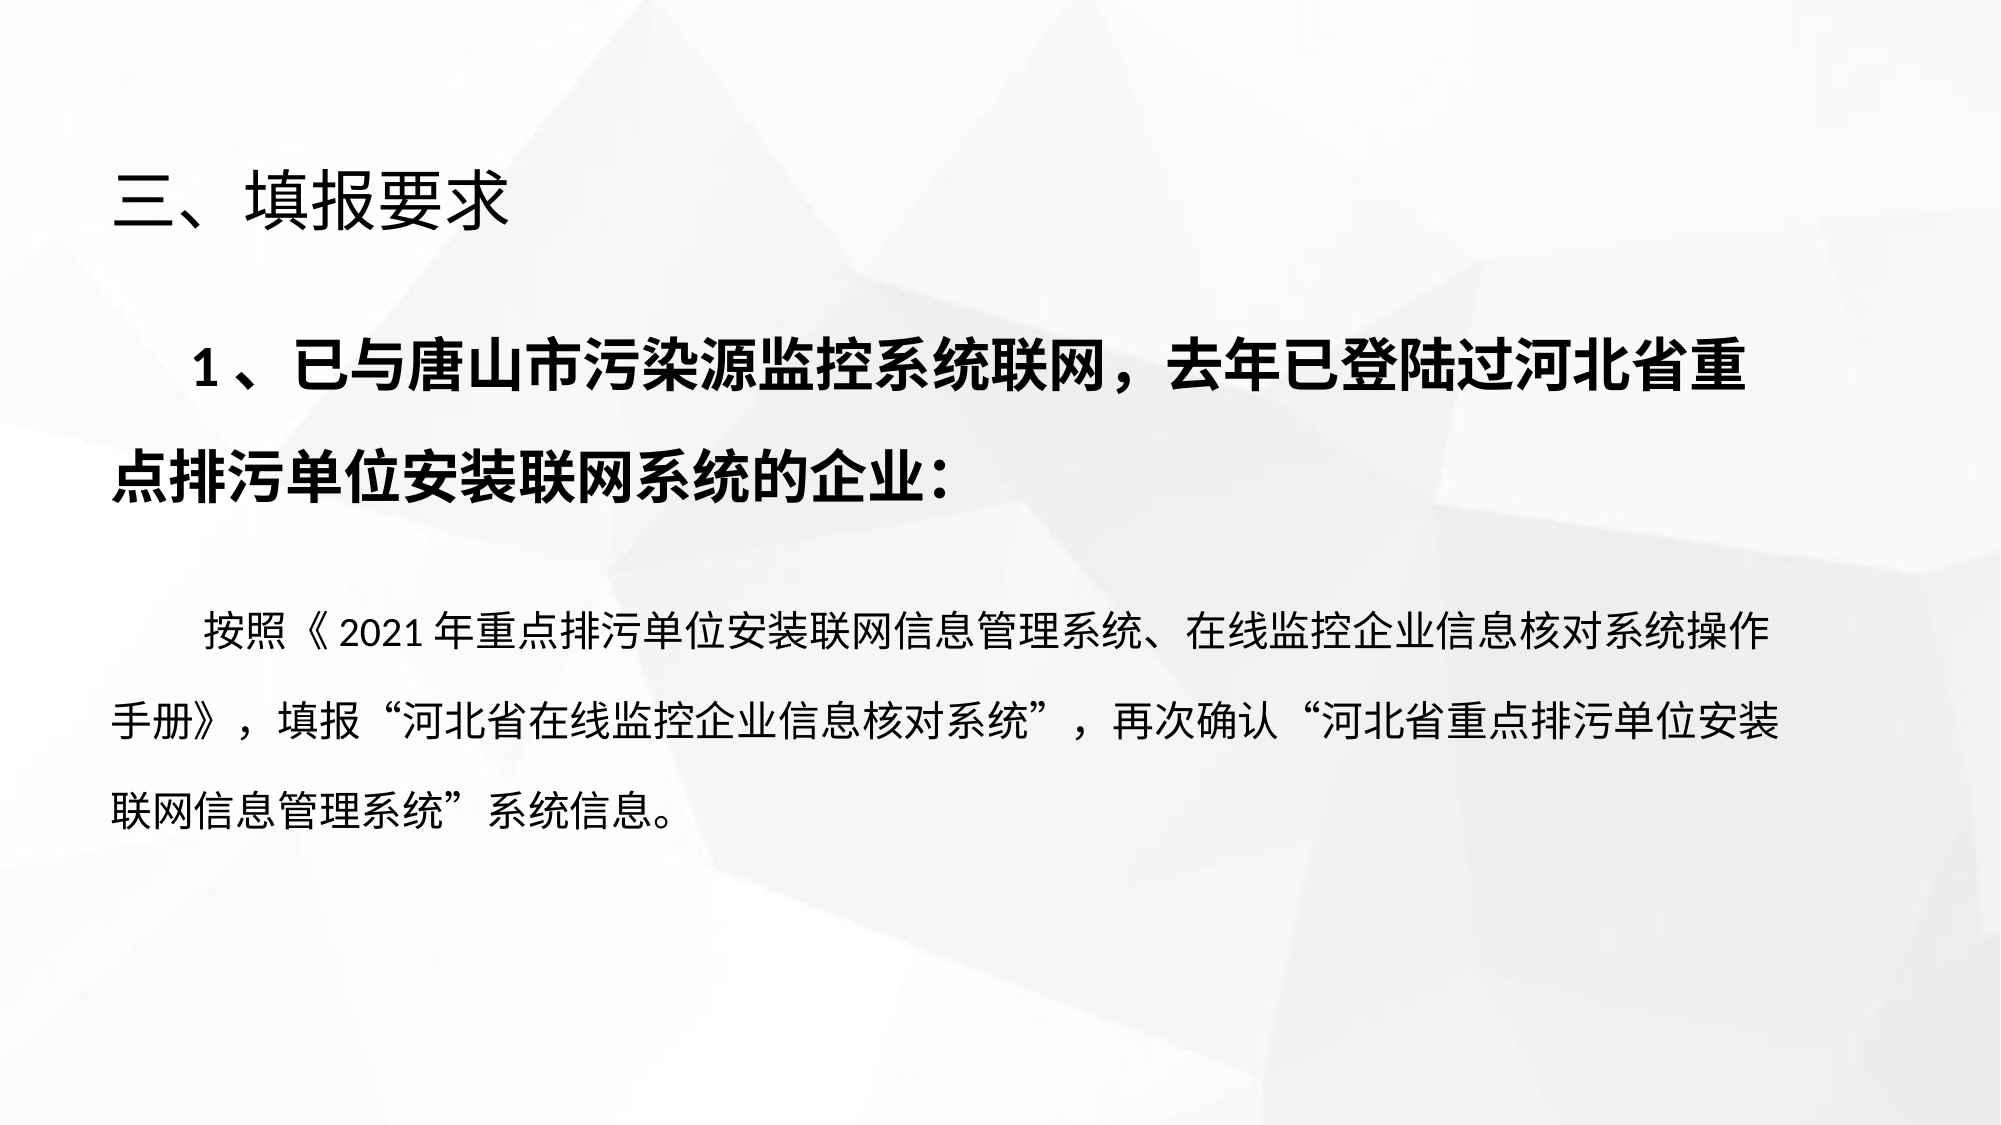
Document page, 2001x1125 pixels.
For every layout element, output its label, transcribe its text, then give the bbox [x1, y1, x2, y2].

text_box 1、已与唐山市污染源监控系统联网，去年已登陆过河北省重点排污单位安装联网系统的企业： 按照《2021年重点排污单位安装联网信息管理系统、在线监控企业信息核对系统操作手册》，填报“河北省在线监控企业信息核对系统”，再次确认“河北省重点排污单位安装联网信息管理系统”系统信息。 [95, 278, 1801, 918]
picture [0, 0, 2000, 1125]
text_box 三、填报要求 [95, 151, 1777, 246]
